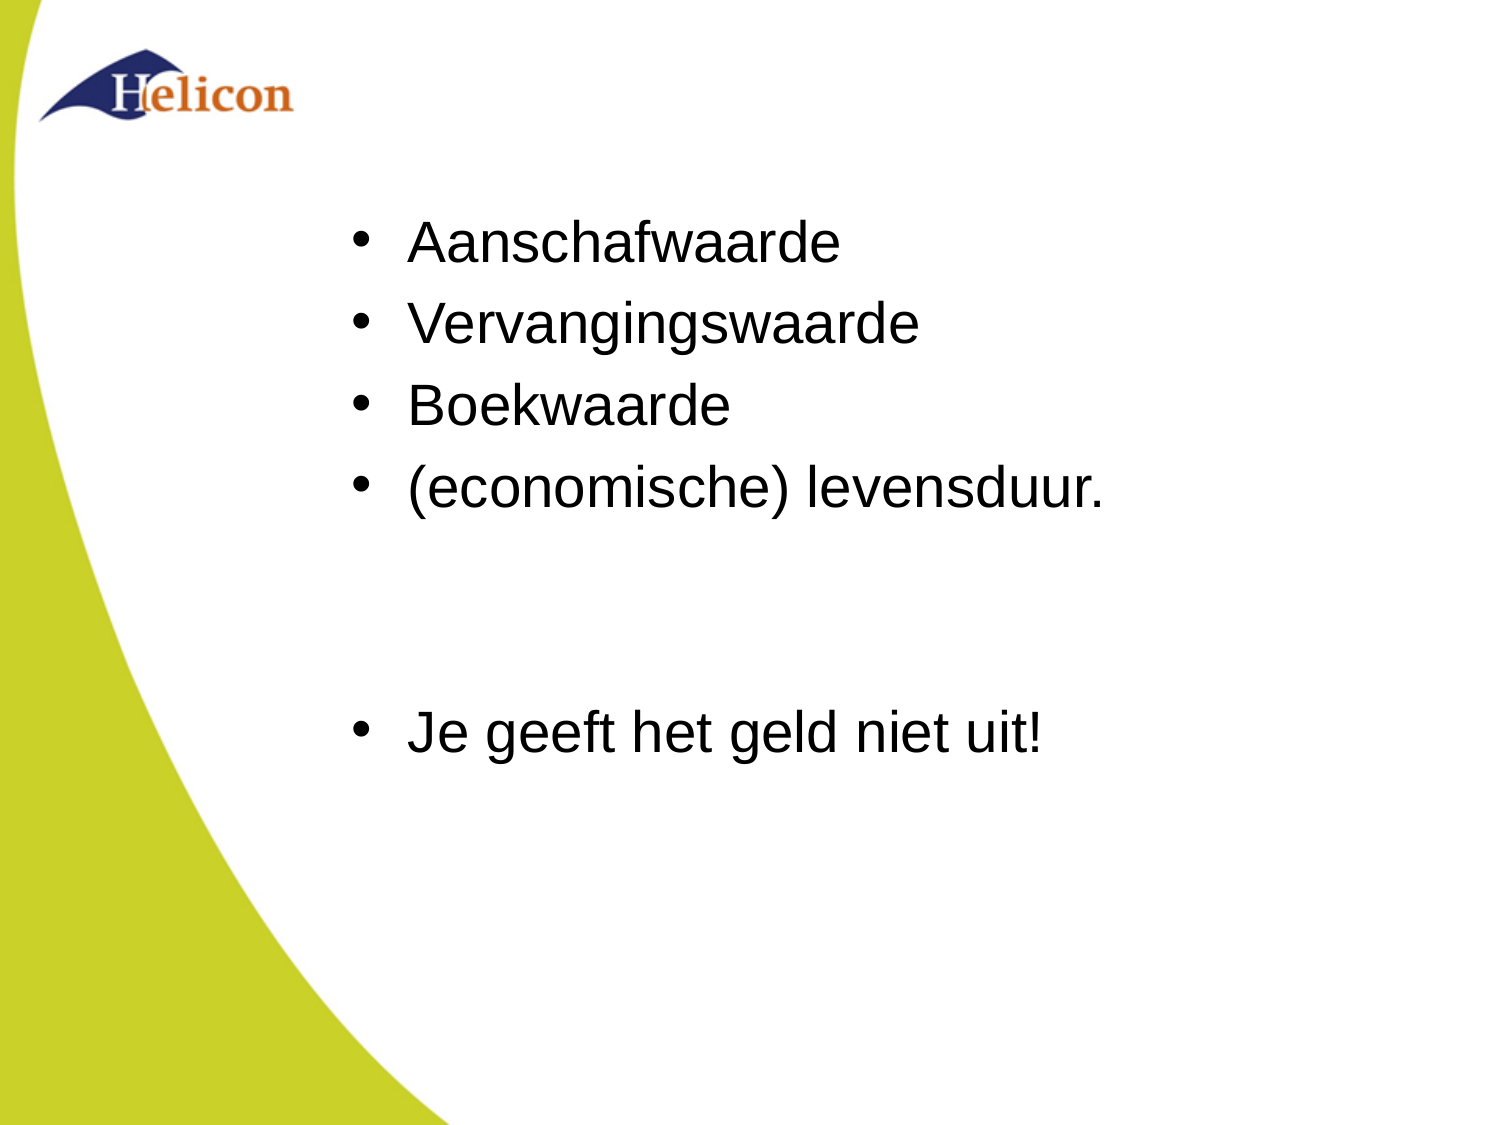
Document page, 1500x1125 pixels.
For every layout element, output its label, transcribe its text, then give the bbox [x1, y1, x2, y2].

list Aanschafwaarde Vervangingswaarde Boekwaarde (economische) levensduur. Je geeft het geld niet uit! [336, 196, 1425, 1005]
picture [0, 0, 1500, 1125]
